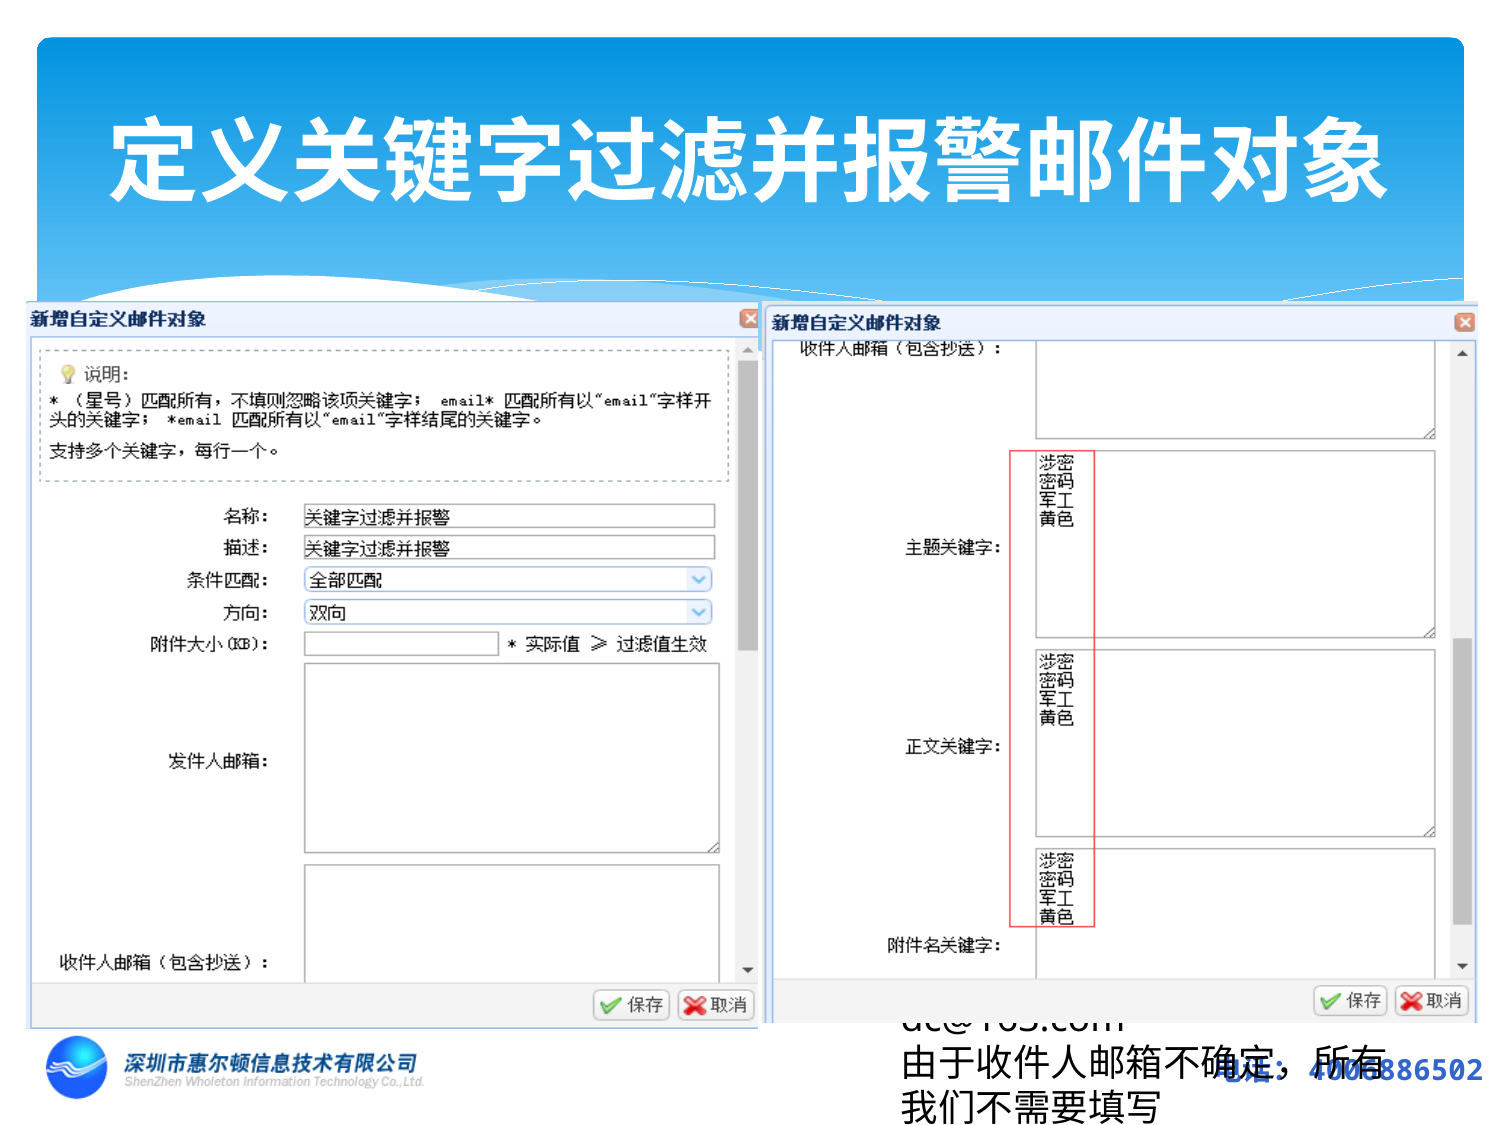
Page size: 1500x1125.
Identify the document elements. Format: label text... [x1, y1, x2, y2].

text_box 发件人邮箱：*@163.com代表只要是163的邮箱即可发送邮件 也可以手动添加允许发送邮件的邮箱地址:如：zhang@163.com dc@163.com 由于收件人邮箱不确定，所有我们不需要填写 [885, 1033, 1425, 1125]
title 定义关键字过滤并报警邮件对象 [74, 55, 1426, 262]
picture [24, 300, 758, 1110]
picture [762, 300, 1478, 1023]
